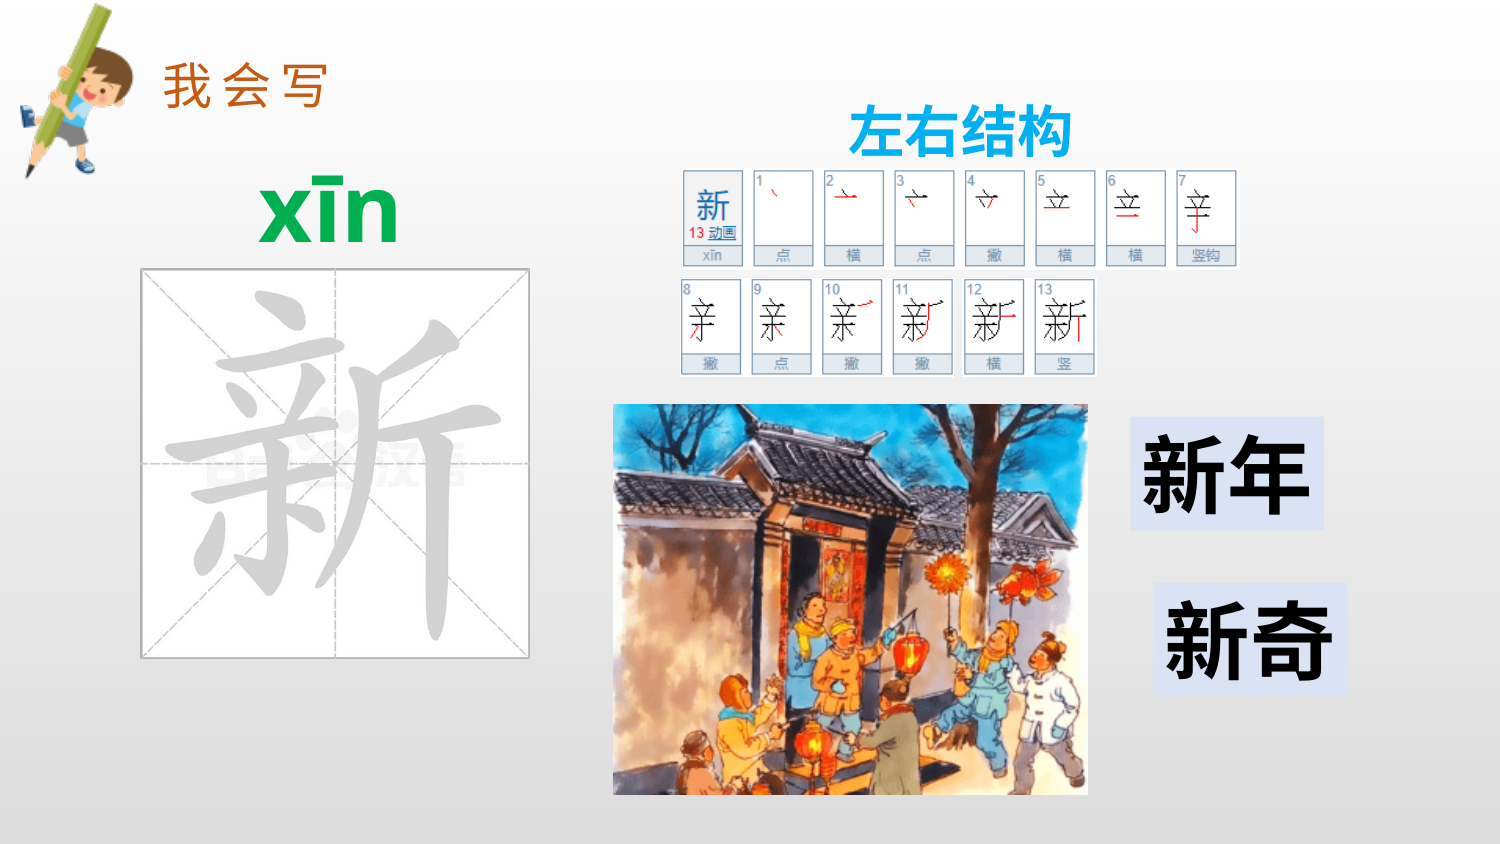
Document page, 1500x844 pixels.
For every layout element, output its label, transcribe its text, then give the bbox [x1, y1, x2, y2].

picture [140, 268, 530, 659]
text_box 新年 [1130, 416, 1325, 531]
text_box xīn [195, 143, 467, 267]
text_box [8, 0, 354, 189]
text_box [680, 88, 1240, 377]
picture [805, 404, 814, 409]
text_box 新奇 [1153, 582, 1348, 697]
picture [613, 404, 1088, 795]
